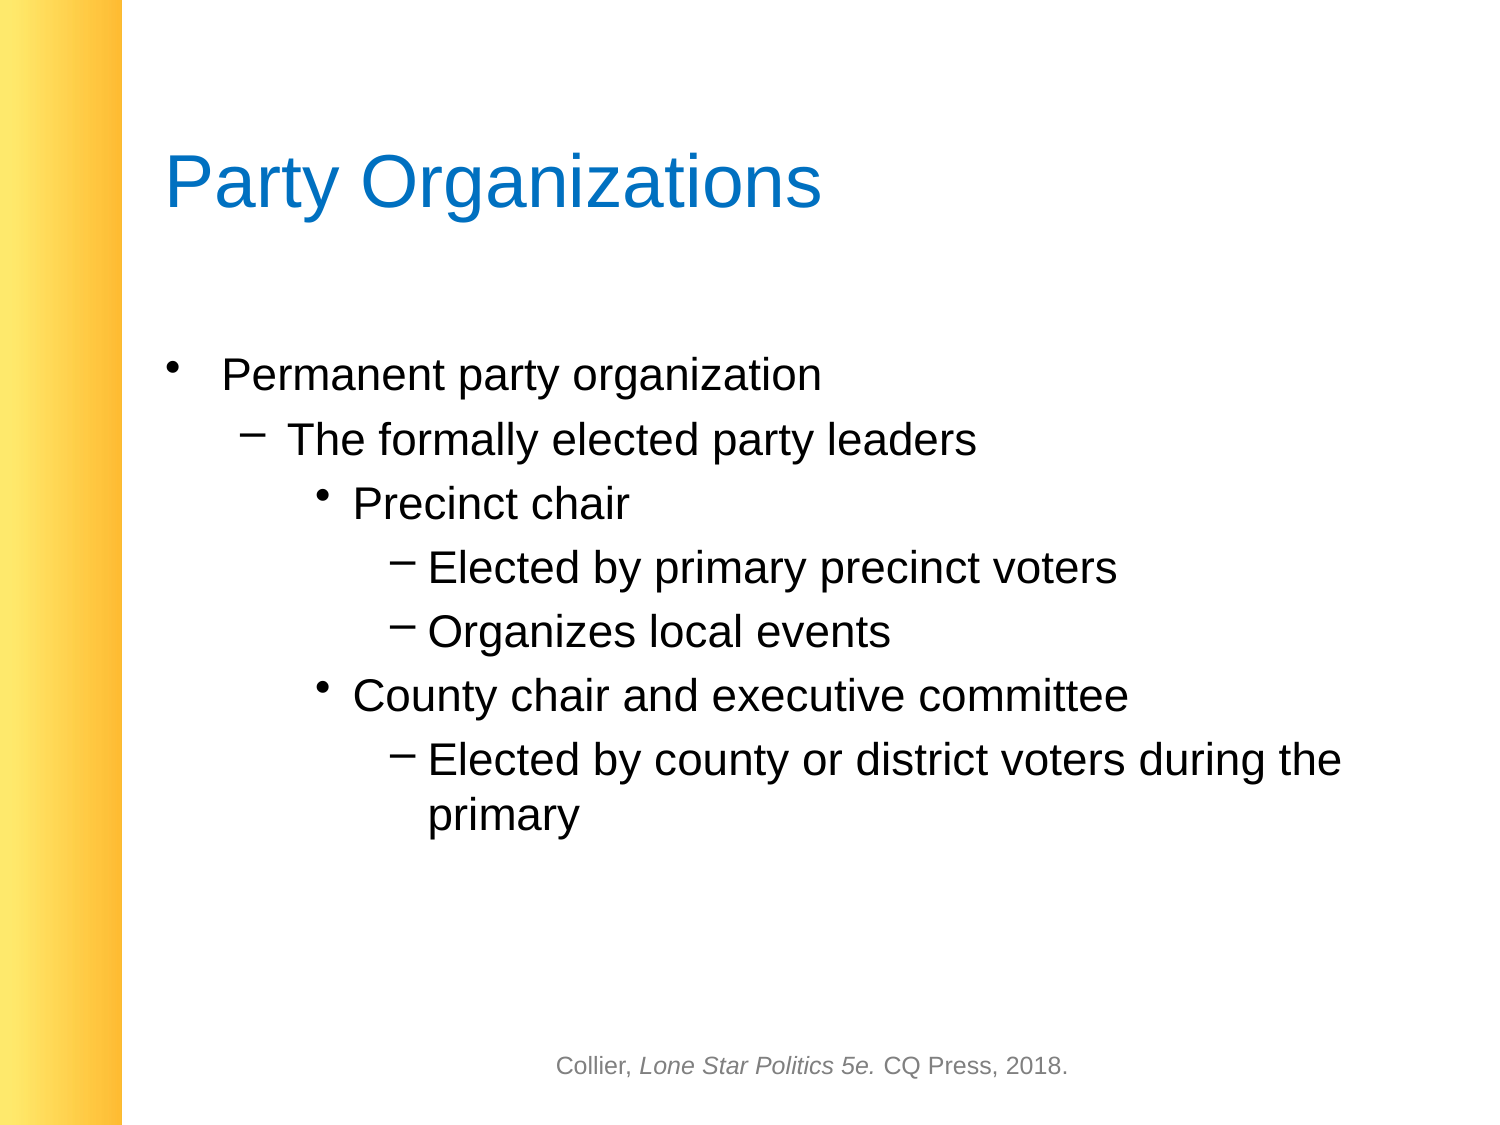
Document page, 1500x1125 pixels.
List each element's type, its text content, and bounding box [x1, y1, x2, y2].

list Permanent party organization The formally elected party leaders Precinct chair Elected by primary precinct voters Organizes local events County chair and executive committee Elected by county or district voters during the primary [150, 337, 1363, 975]
title Party Organizations [150, 125, 1263, 313]
text_box Collier, Lone Star Politics 5e. CQ Press, 2018. [525, 1042, 1100, 1087]
picture [0, 0, 1500, 1125]
